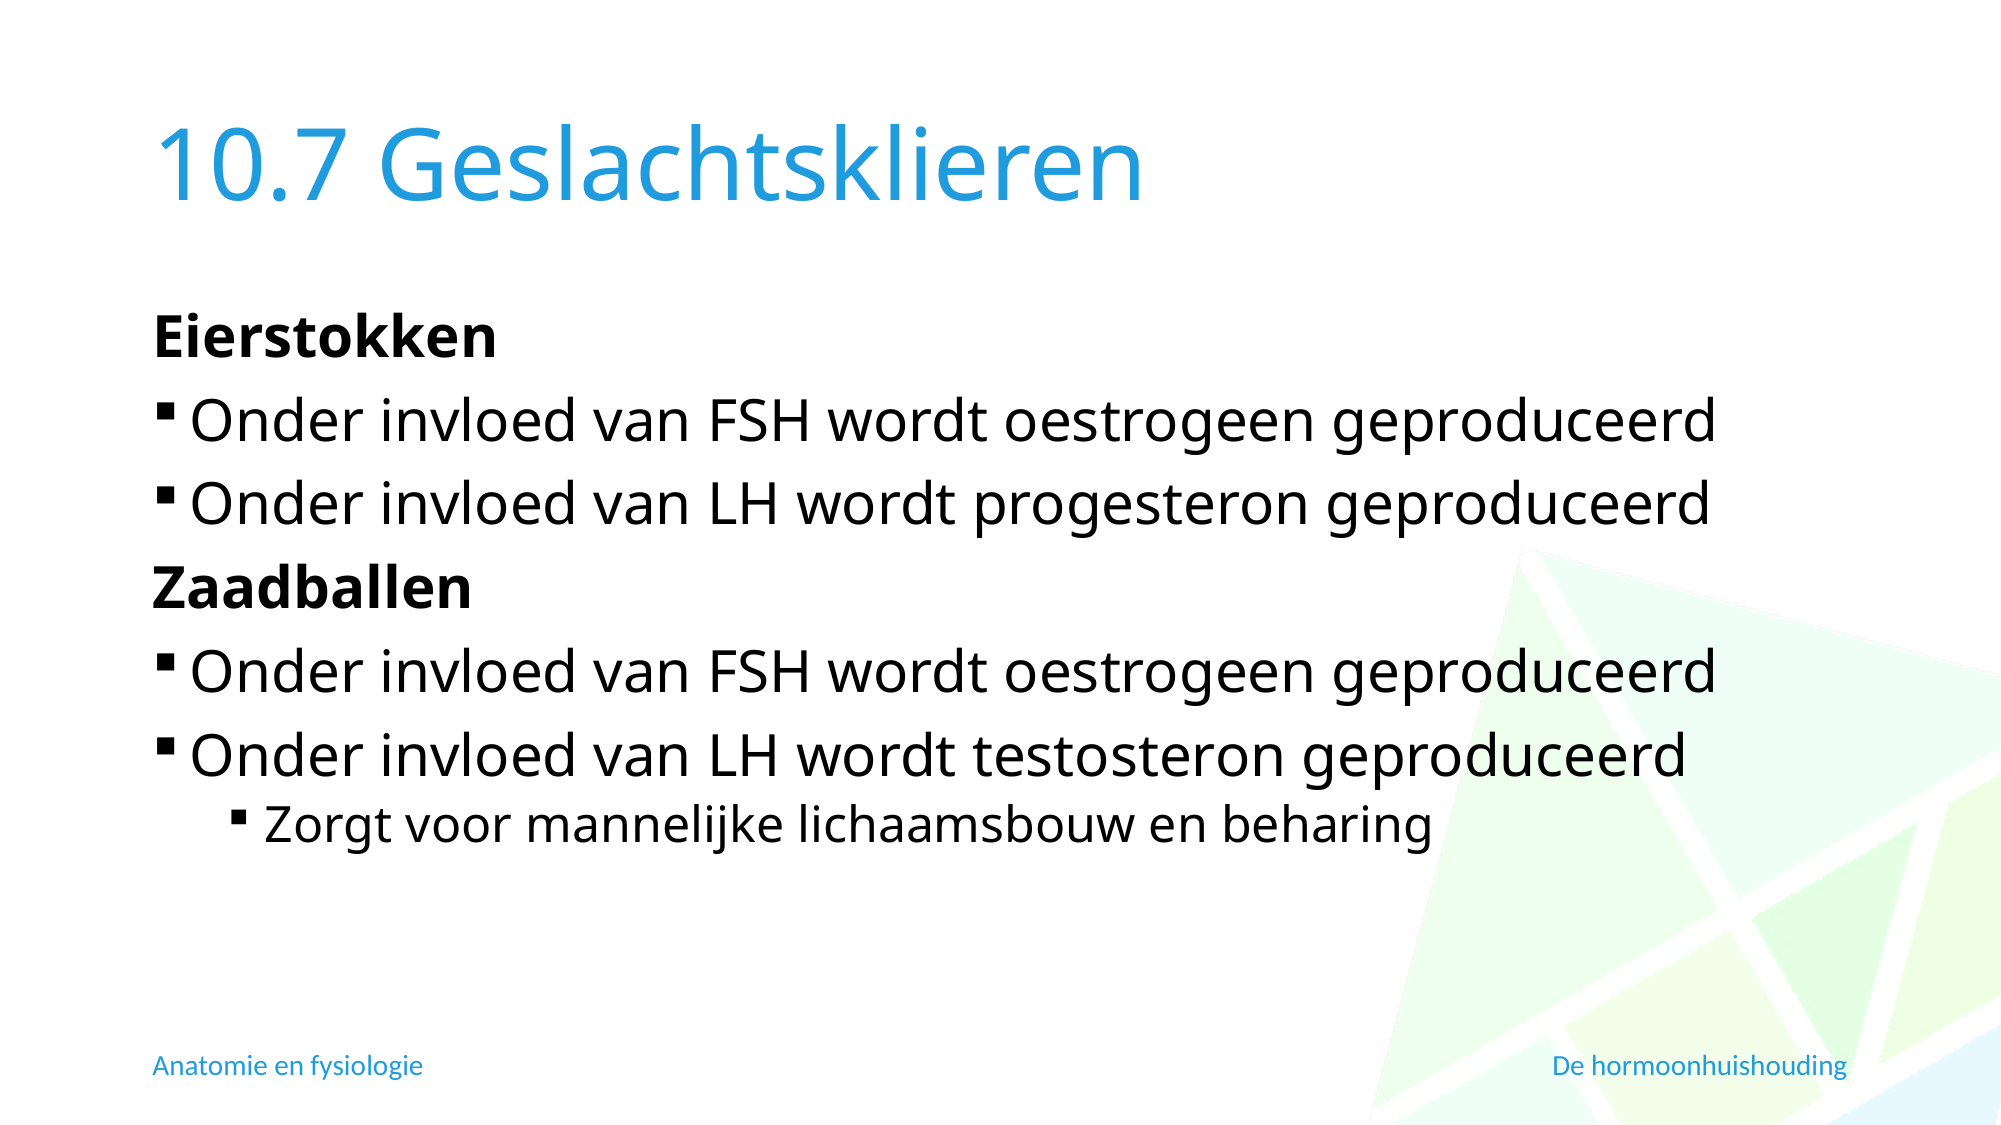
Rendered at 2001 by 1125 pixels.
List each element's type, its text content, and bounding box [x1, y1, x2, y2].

title 10.7 Geslachtsklieren [137, 59, 1863, 278]
list Anatomie en fysiologie [137, 1042, 588, 1103]
list Eierstokken Onder invloed van FSH wordt oestrogeen geproduceerd Onder invloed van LH wordt progesteron geproduceerd Zaadballen Onder invloed van FSH wordt oestrogeen geproduceerd Onder invloed van LH wordt testosteron geproduceerd Zorgt voor mannelijke lichaamsbouw en beharing [137, 299, 1863, 1014]
list De hormoonhuishouding [1412, 1042, 1863, 1103]
